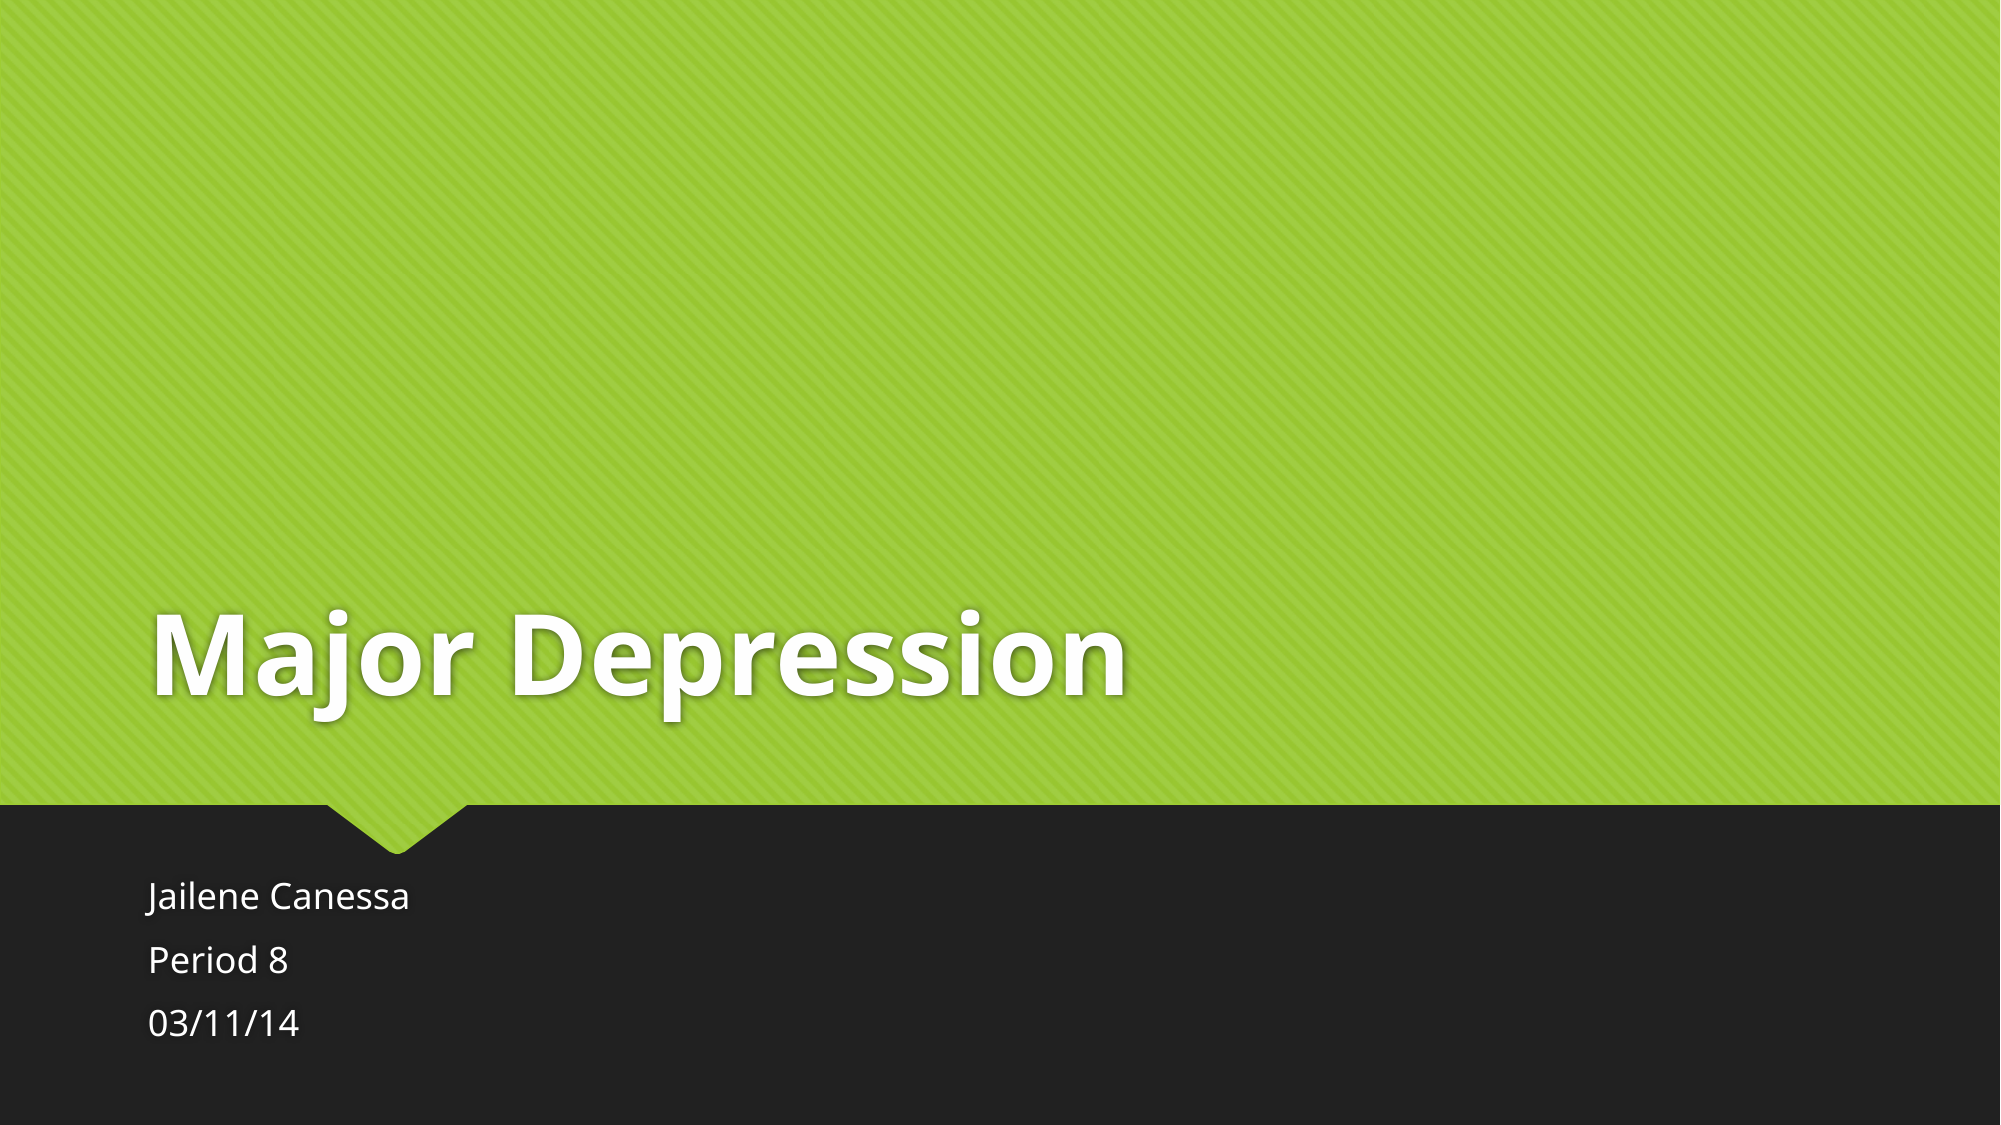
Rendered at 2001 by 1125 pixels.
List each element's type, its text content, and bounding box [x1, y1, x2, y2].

title Major Depression [132, 237, 1868, 726]
subtitle Jailene Canessa Period 8 03/11/14 [132, 866, 1868, 1053]
